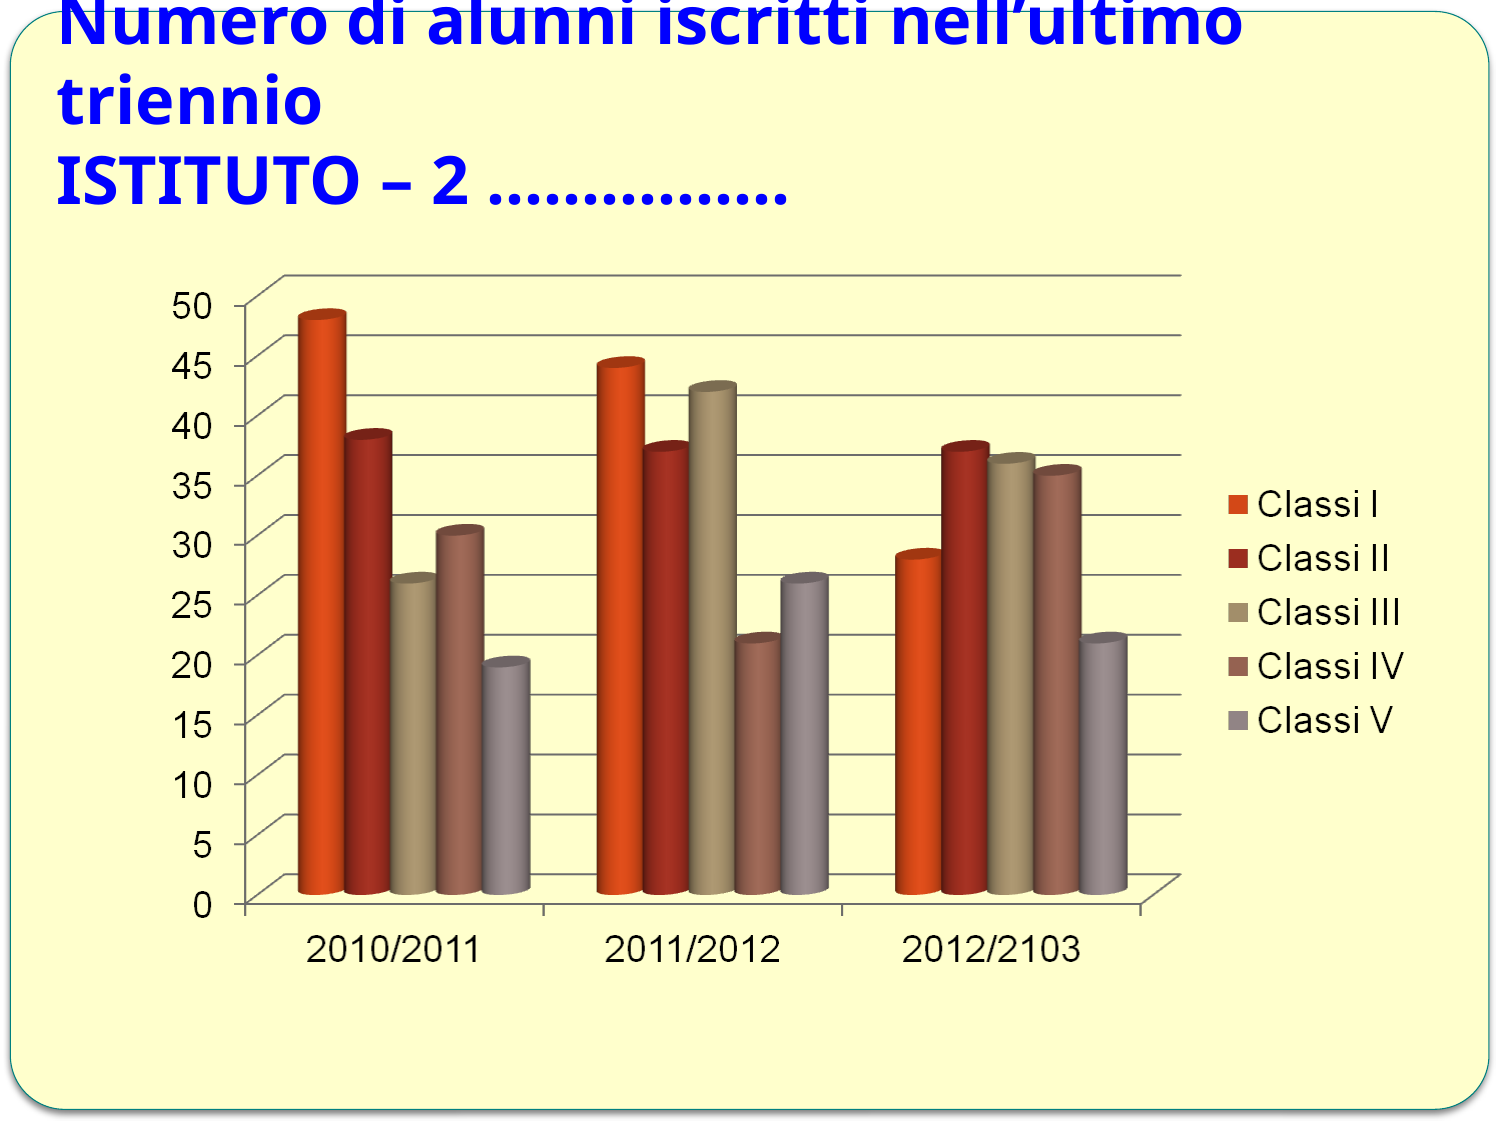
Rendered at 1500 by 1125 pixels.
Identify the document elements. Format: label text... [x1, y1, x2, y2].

title Numero di alunni iscritti nell’ultimo triennio ISTITUTO – 2 ……………. [40, 44, 1460, 233]
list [141, 228, 1434, 996]
